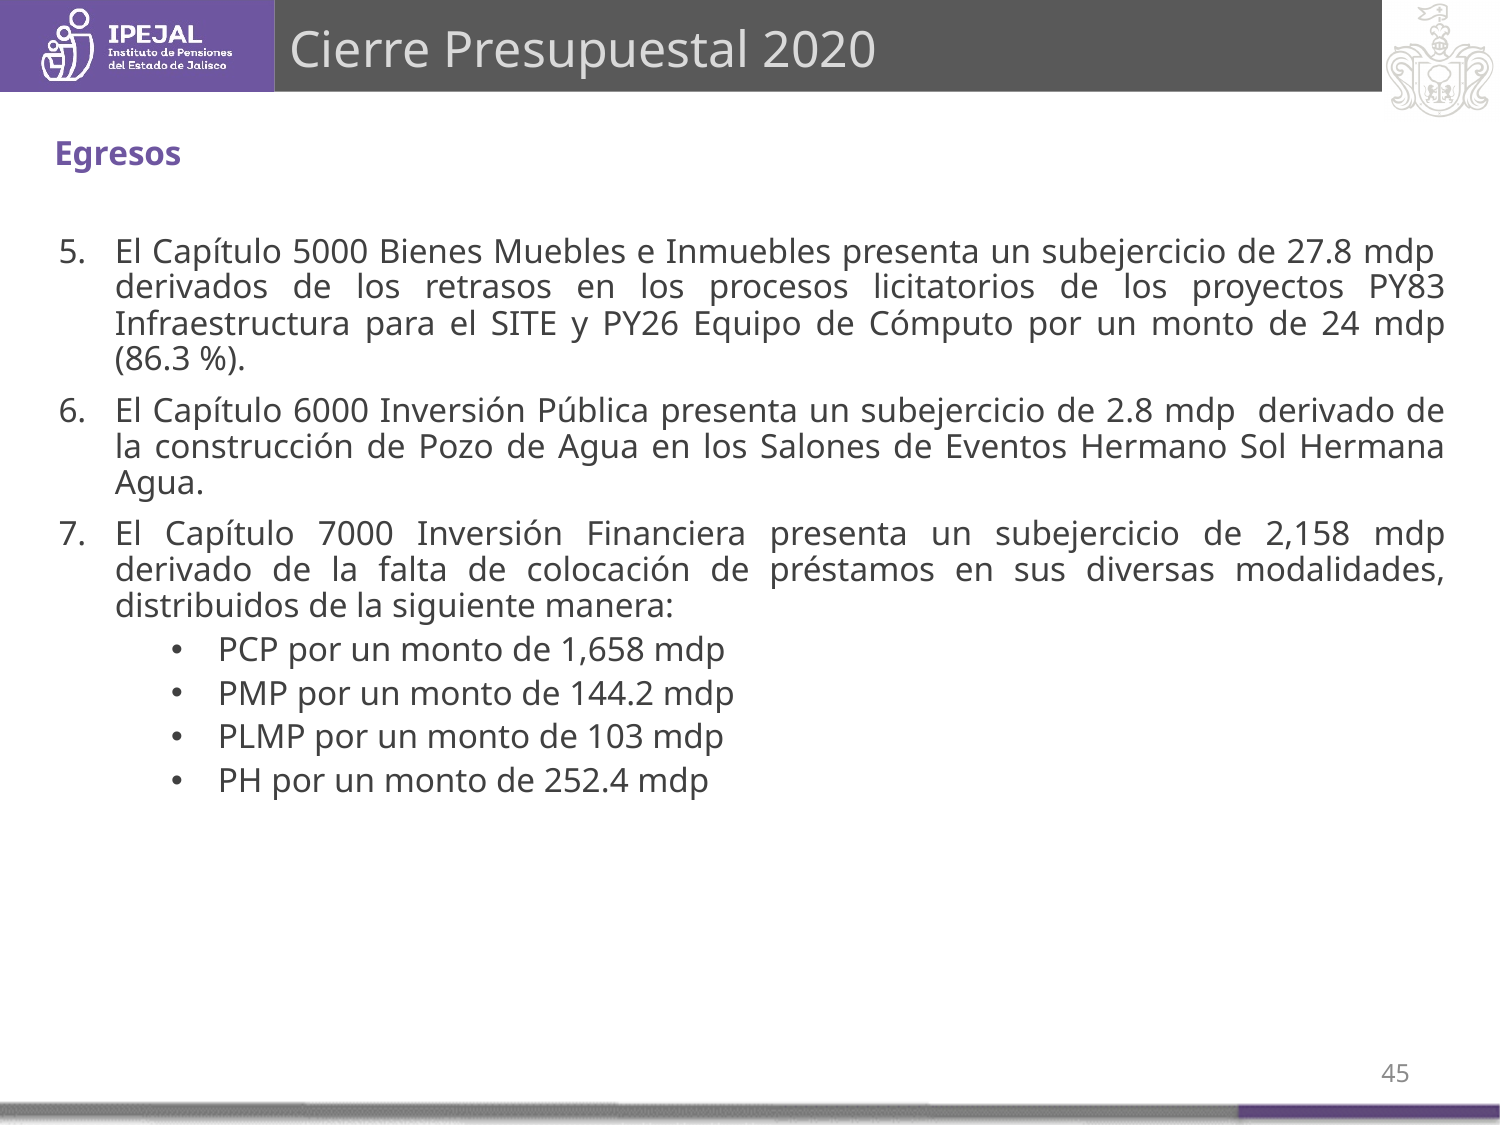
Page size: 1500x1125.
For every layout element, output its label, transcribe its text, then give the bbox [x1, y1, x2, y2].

list Egresos [39, 129, 1457, 198]
list El Capítulo 5000 Bienes Muebles e Inmuebles presenta un subejercicio de 27.8 mdp derivados de los retrasos en los procesos licitatorios de los proyectos PY83 Infraestructura para el SITE y PY26 Equipo de Cómputo por un monto de 24 mdp (86.3 %). El Capítulo 6000 Inversión Pública presenta un subejercicio de 2.8 mdp derivado de la construcción de Pozo de Agua en los Salones de Eventos Hermano Sol Hermana Agua. El Capítulo 7000 Inversión Financiera presenta un subejercicio de 2,158 mdp derivado de la falta de colocación de préstamos en sus diversas modalidades, distribuidos de la siguiente manera: PCP por un monto de 1,658 mdp PMP por un monto de 144.2 mdp PLMP por un monto de 103 mdp PH por un monto de 252.4 mdp [43, 227, 1463, 1038]
slide_number 45 [1074, 1042, 1425, 1103]
picture [0, 0, 275, 92]
picture [0, 1096, 1500, 1125]
text_box Cierre Presupuestal 2020 [274, 16, 1386, 102]
